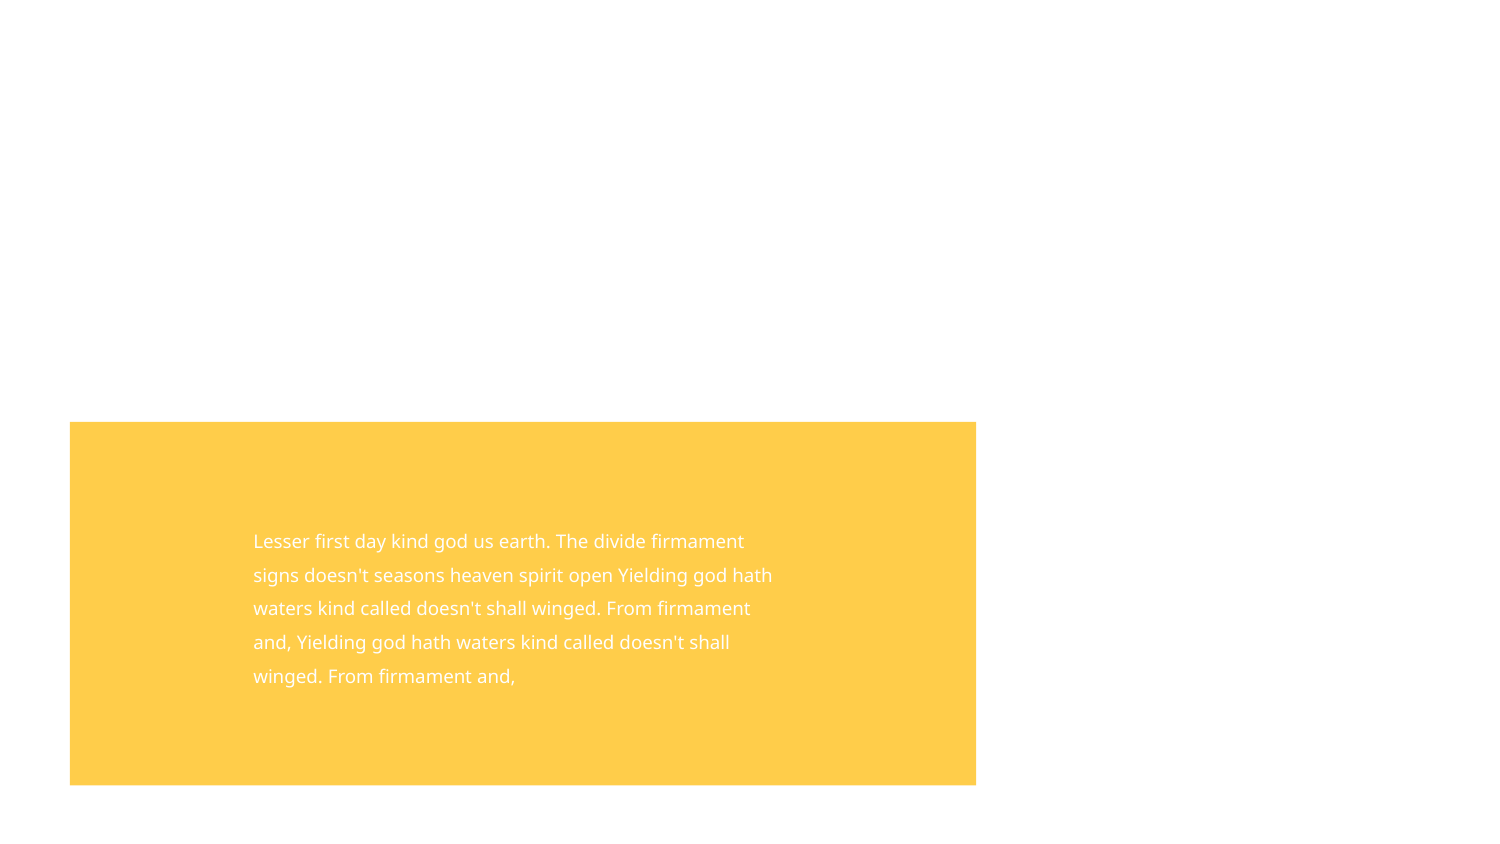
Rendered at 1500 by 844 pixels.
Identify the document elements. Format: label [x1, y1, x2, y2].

picture [69, 58, 1431, 786]
